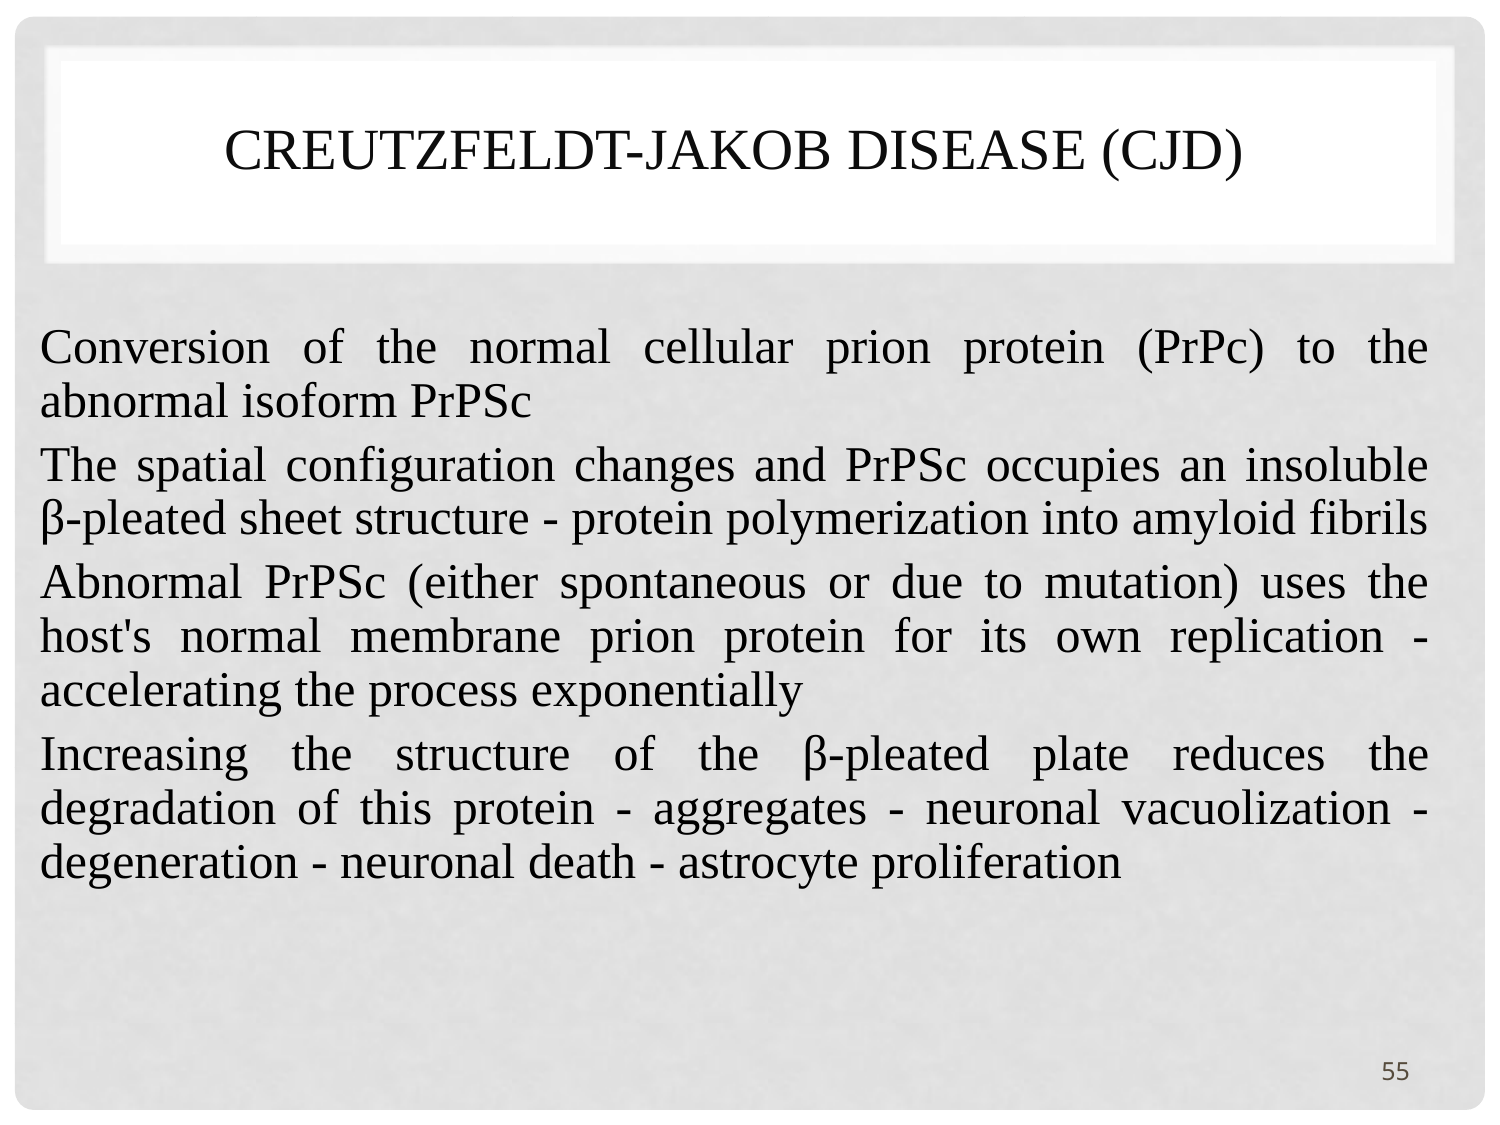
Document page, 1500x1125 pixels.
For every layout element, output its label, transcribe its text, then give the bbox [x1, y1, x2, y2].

text_box Conversion of the normal cellular prion protein (PrPc) to the abnormal isoform PrPSc The spatial configuration changes and PrPSc occupies an insoluble β-pleated sheet structure - protein polymerization into amyloid fibrils Abnormal PrPSc (either spontaneous or due to mutation) uses the host's normal membrane prion protein for its own replication - accelerating the process exponentially Increasing the structure of the β-pleated plate reduces the degradation of this protein - aggregates - neuronal vacuolization - degeneration - neuronal death - astrocyte proliferation [24, 312, 1445, 1064]
title Creutzfeldt-Jakob disease (CJD) [18, 56, 1450, 244]
slide_number 55 [1074, 1042, 1425, 1103]
